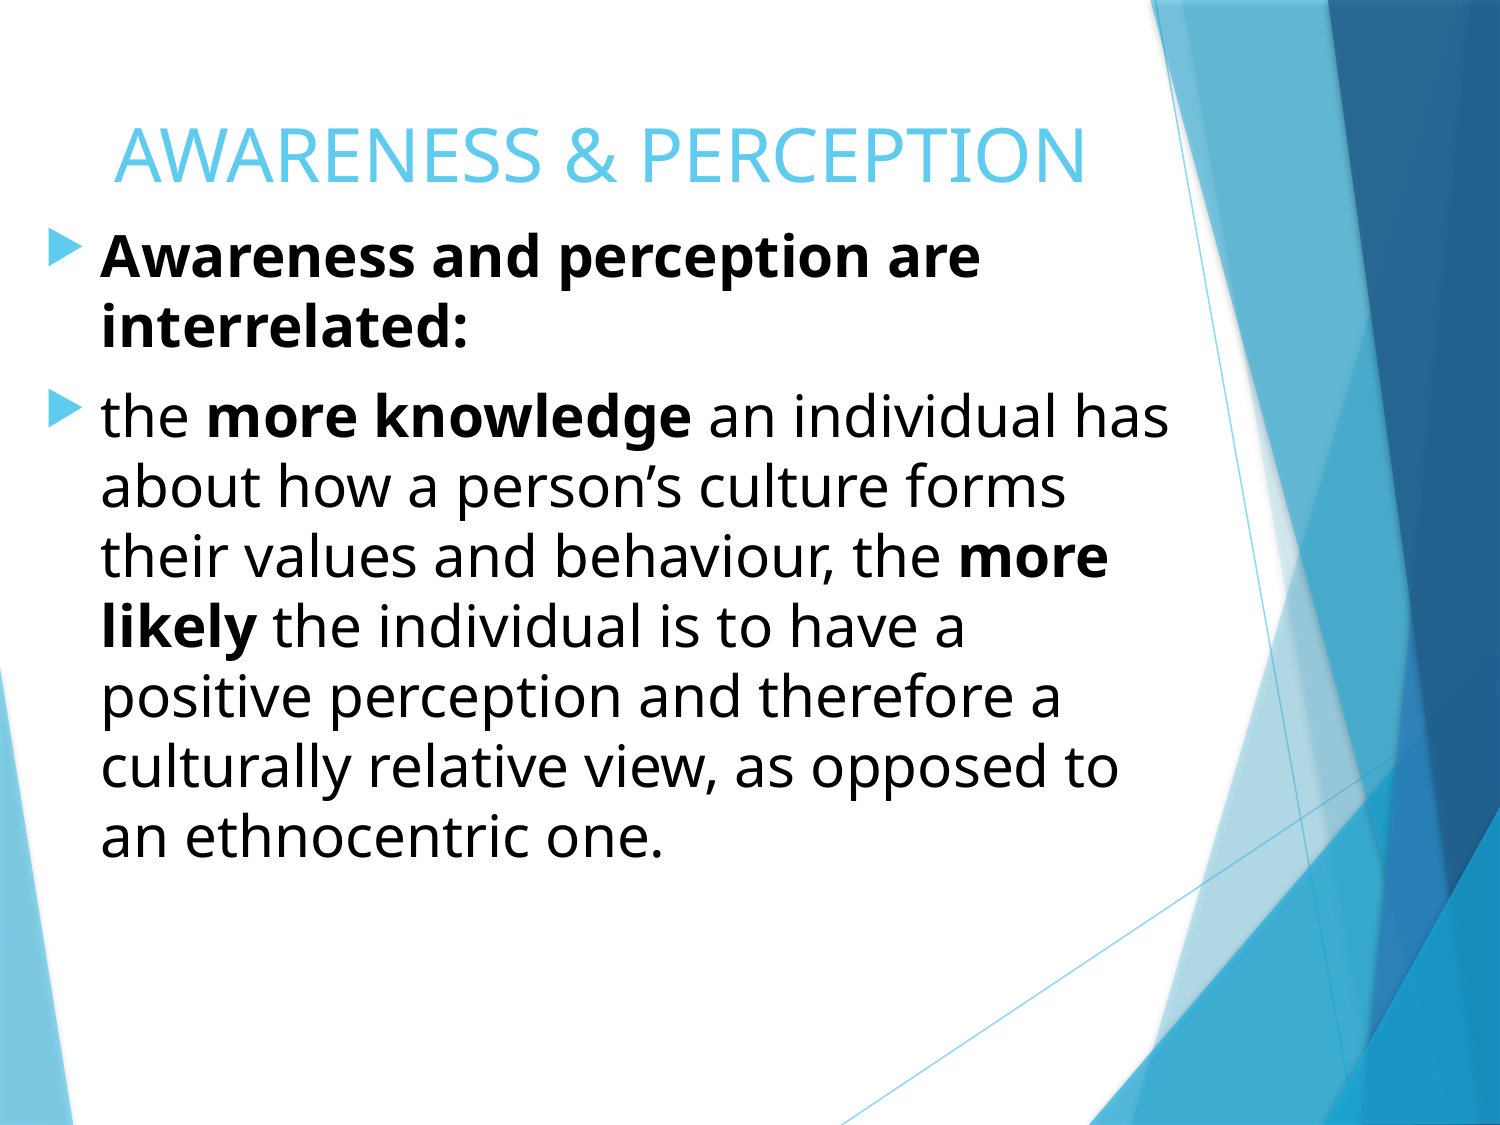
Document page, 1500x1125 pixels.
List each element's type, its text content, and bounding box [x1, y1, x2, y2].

list Awareness and perception are interrelated: the more knowledge an individual has about how a person’s culture forms their values and behaviour, the more likely the individual is to have a positive perception and therefore a culturally relative view, as opposed to an ethnocentric one. [29, 211, 1199, 976]
title AWARENESS & PERCEPTION [99, 99, 1142, 211]
